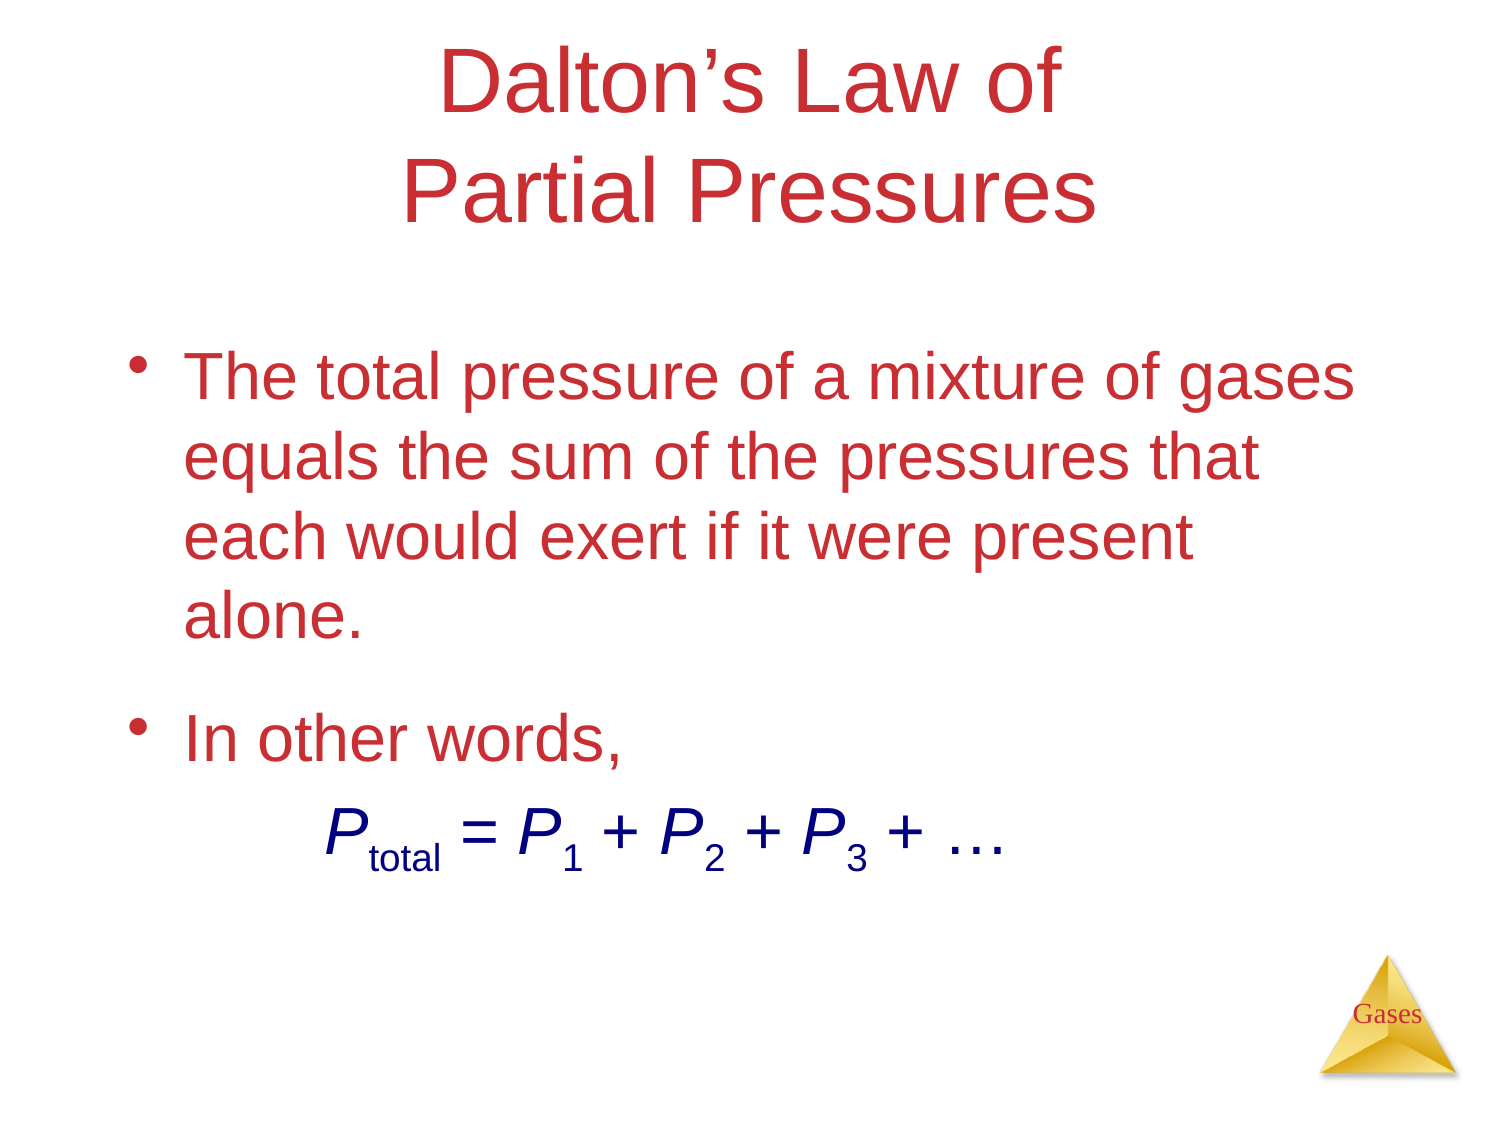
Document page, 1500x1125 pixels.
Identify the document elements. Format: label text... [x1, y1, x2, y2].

text_box In other words, Ptotal = P1 + P2 + P3 + … [112, 687, 1388, 1025]
picture [1275, 899, 1500, 1125]
list The total pressure of a mixture of gases equals the sum of the pressures that each would exert if it were present alone. [112, 324, 1388, 663]
title Dalton’s Law of Partial Pressures [112, 37, 1388, 226]
